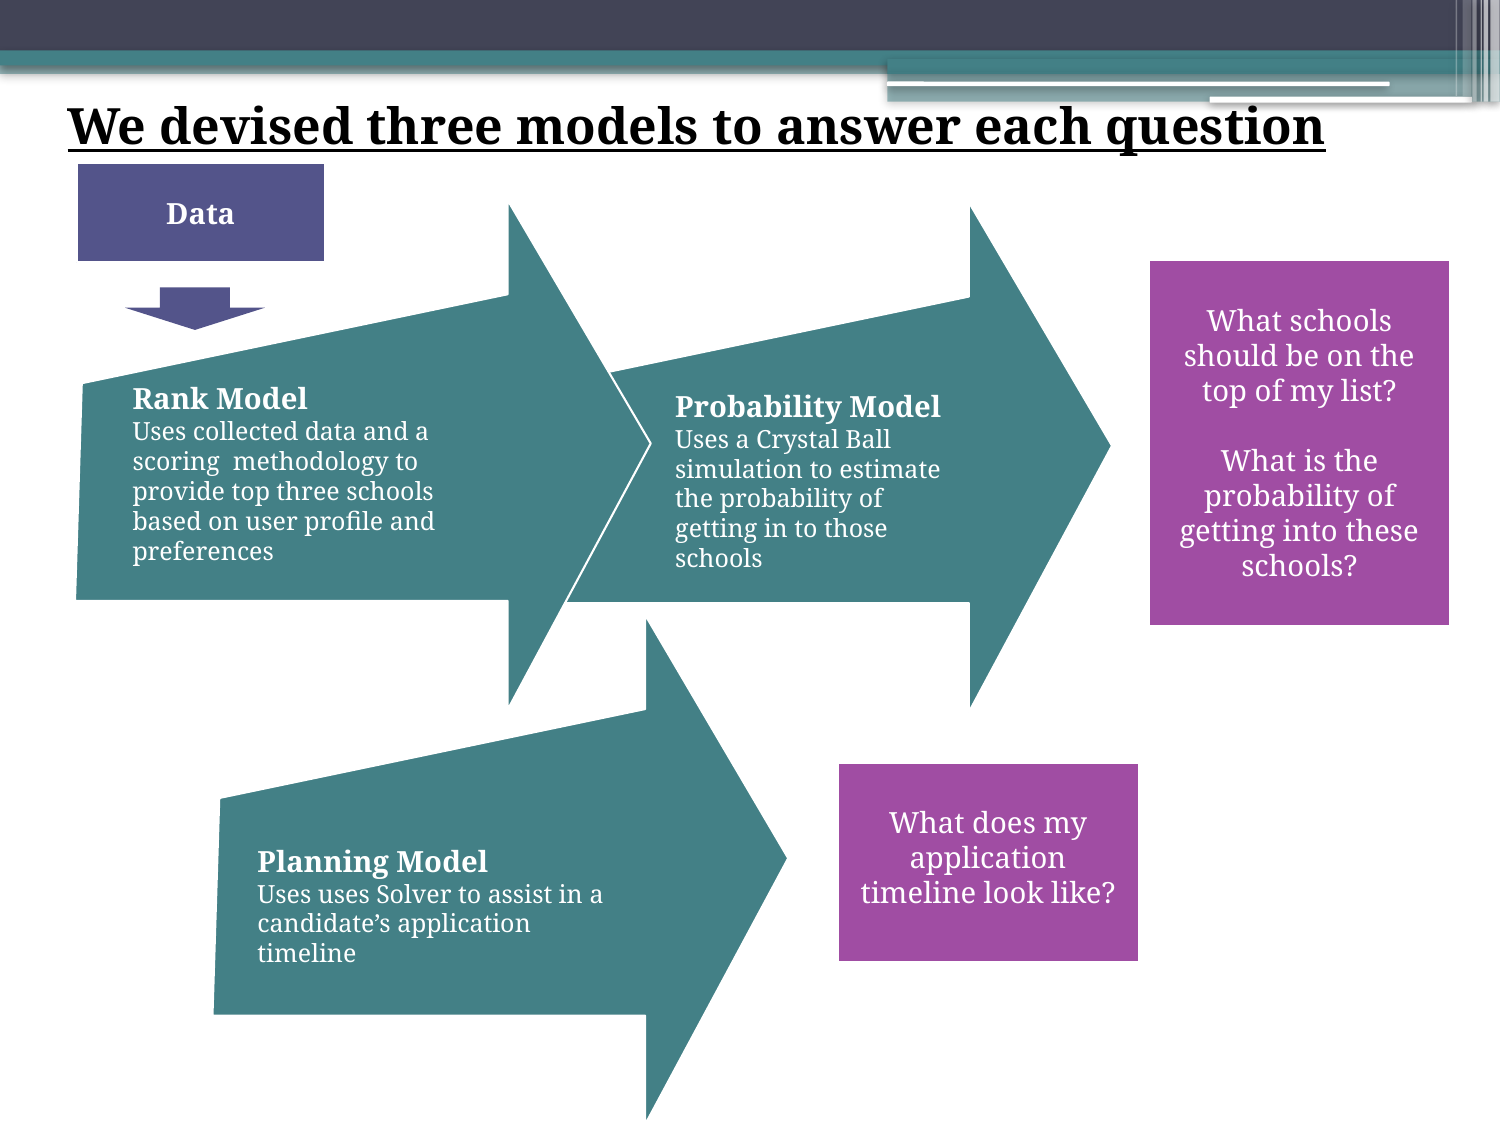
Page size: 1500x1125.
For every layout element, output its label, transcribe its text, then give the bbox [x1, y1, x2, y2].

text_box [125, 287, 265, 330]
text_box We devised three models to answer each question [53, 87, 1342, 163]
text_box [566, 202, 1113, 713]
text_box [75, 200, 651, 710]
text_box Planning Model Uses uses Solver to assist in a candidate’s application timeline [248, 836, 613, 975]
text_box What schools should be on the top of my list? What is the probability of getting into these schools? [1148, 260, 1450, 627]
text_box Data [76, 162, 325, 263]
text_box [212, 614, 789, 1125]
text_box What does my application timeline look like? [837, 762, 1139, 963]
text_box Probability Model Uses a Crystal Ball simulation to estimate the probability of getting in to those schools [666, 411, 978, 550]
text_box Rank Model Uses collected data and a scoring methodology to provide top three schools based on user profile and preferences [123, 418, 488, 557]
